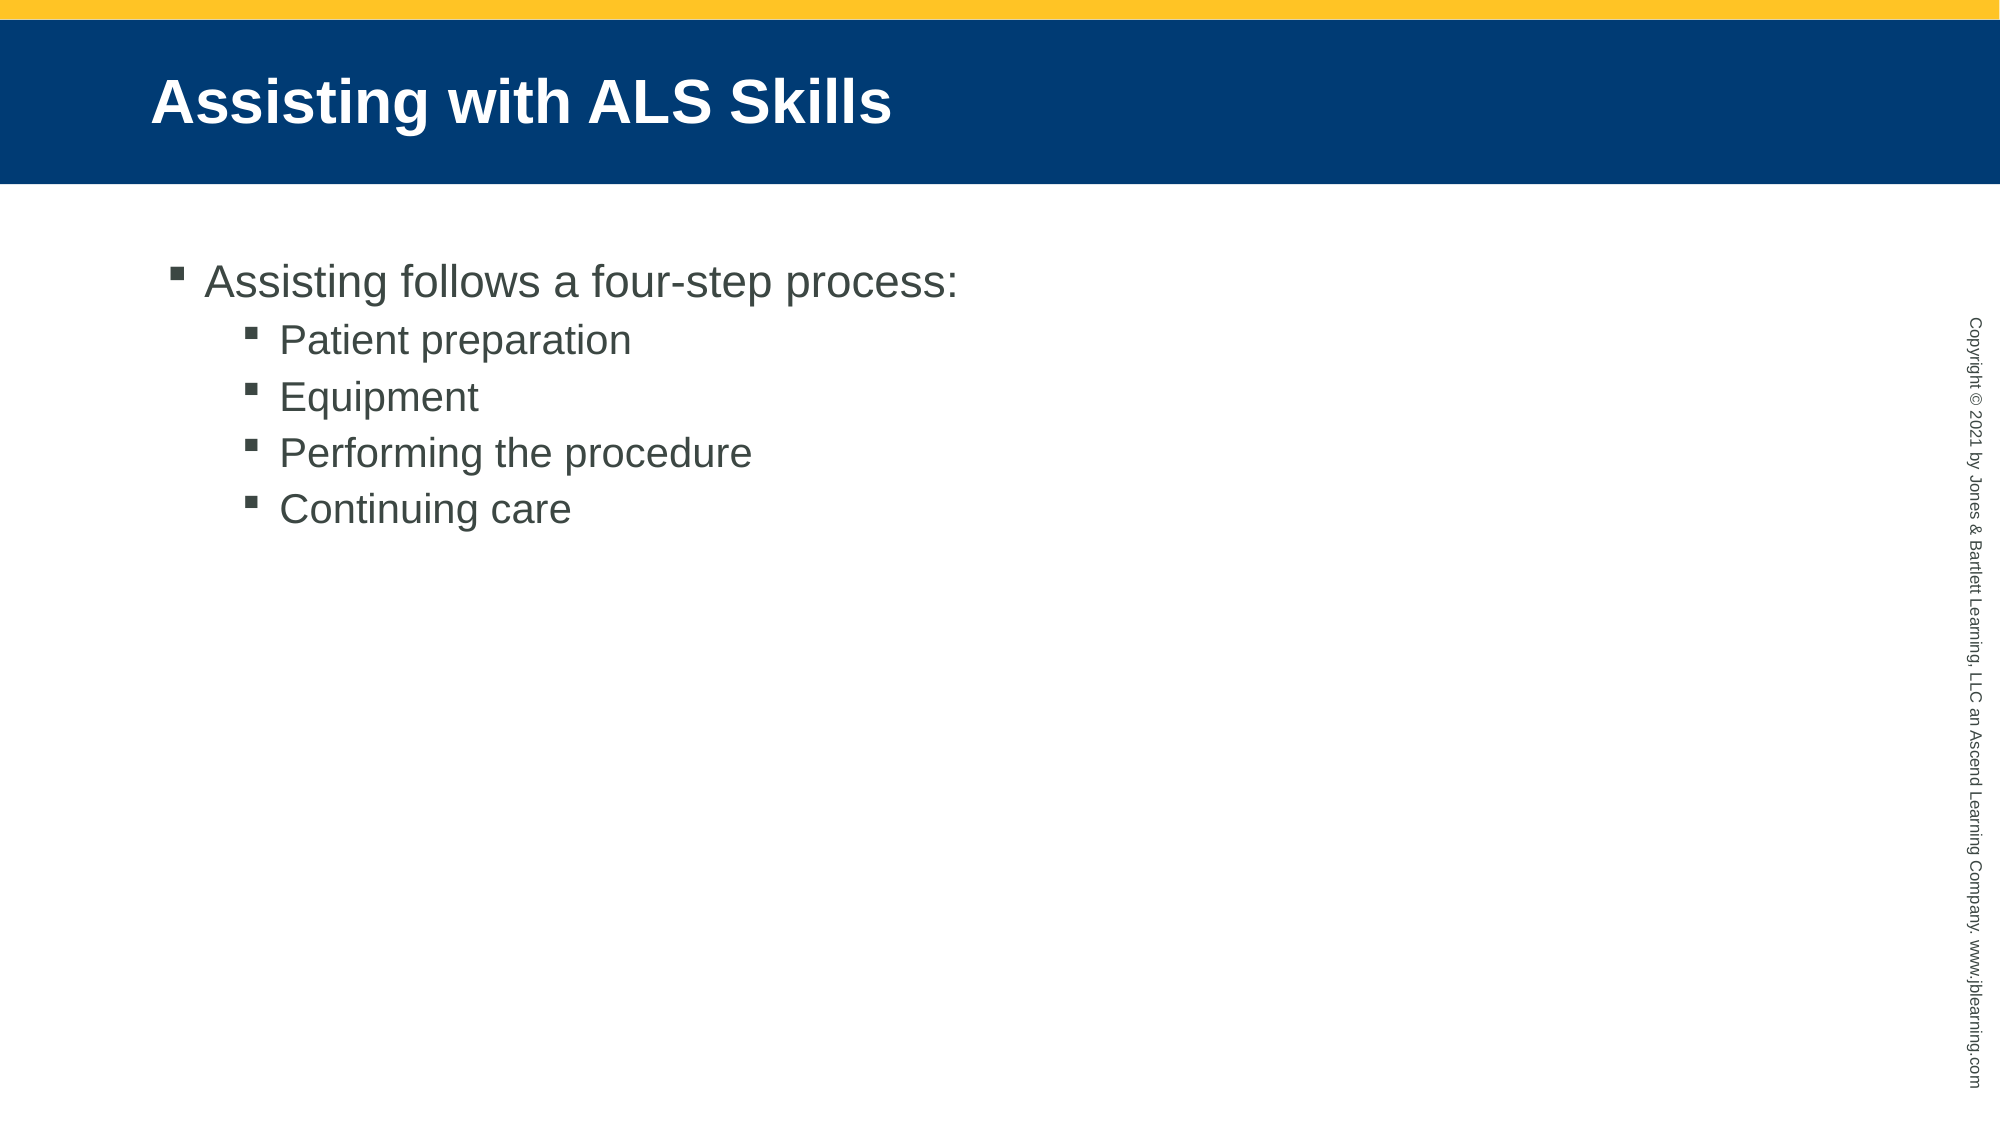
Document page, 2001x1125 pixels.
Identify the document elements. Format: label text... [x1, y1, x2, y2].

title Assisting with ALS Skills [0, 19, 2000, 185]
list Assisting follows a four-step process: Patient preparation Equipment Performing the procedure Continuing care [151, 244, 1840, 1016]
